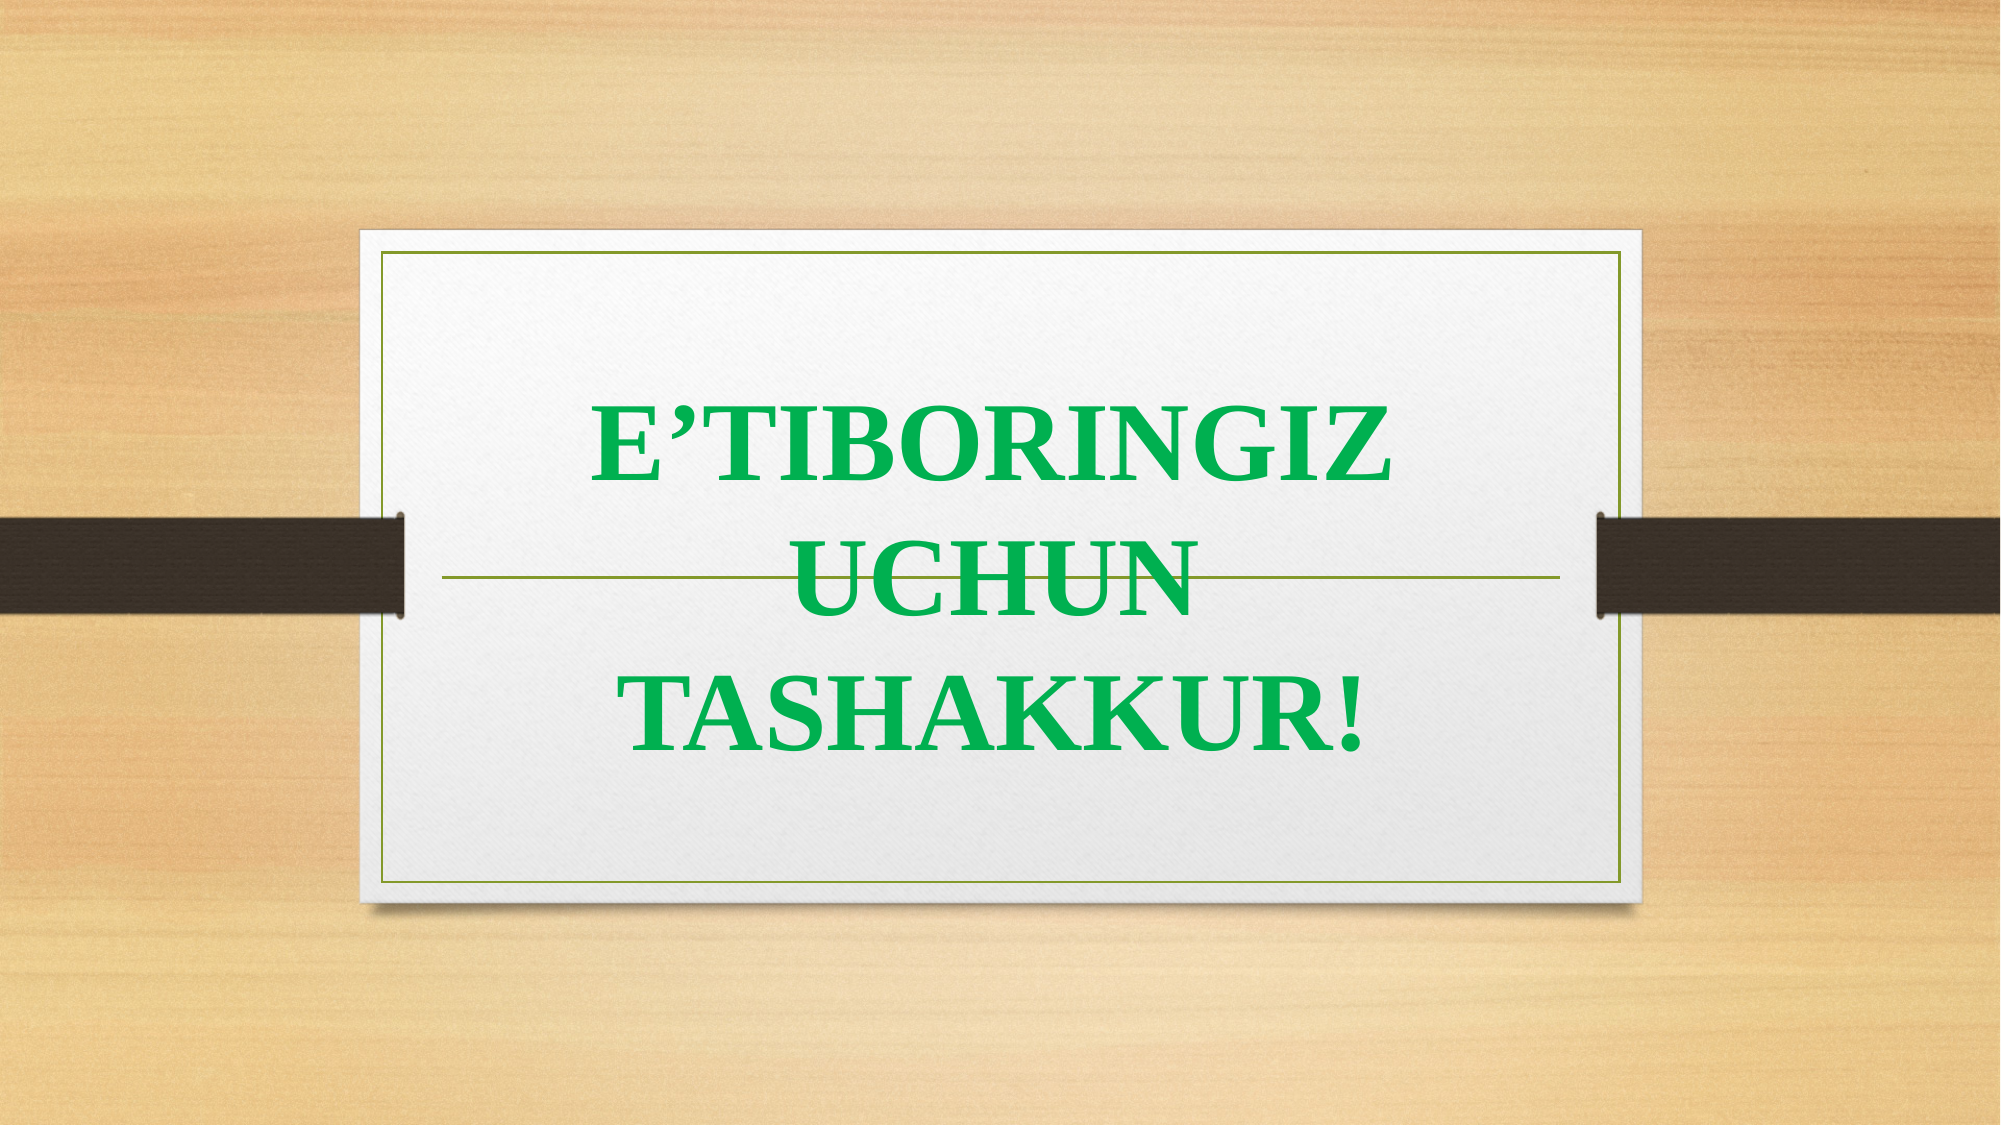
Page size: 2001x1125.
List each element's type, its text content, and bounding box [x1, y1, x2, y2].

title E’TIBORINGIZ UCHUN TASHAKKUR! [427, 148, 1560, 781]
picture [0, 0, 2001, 1125]
